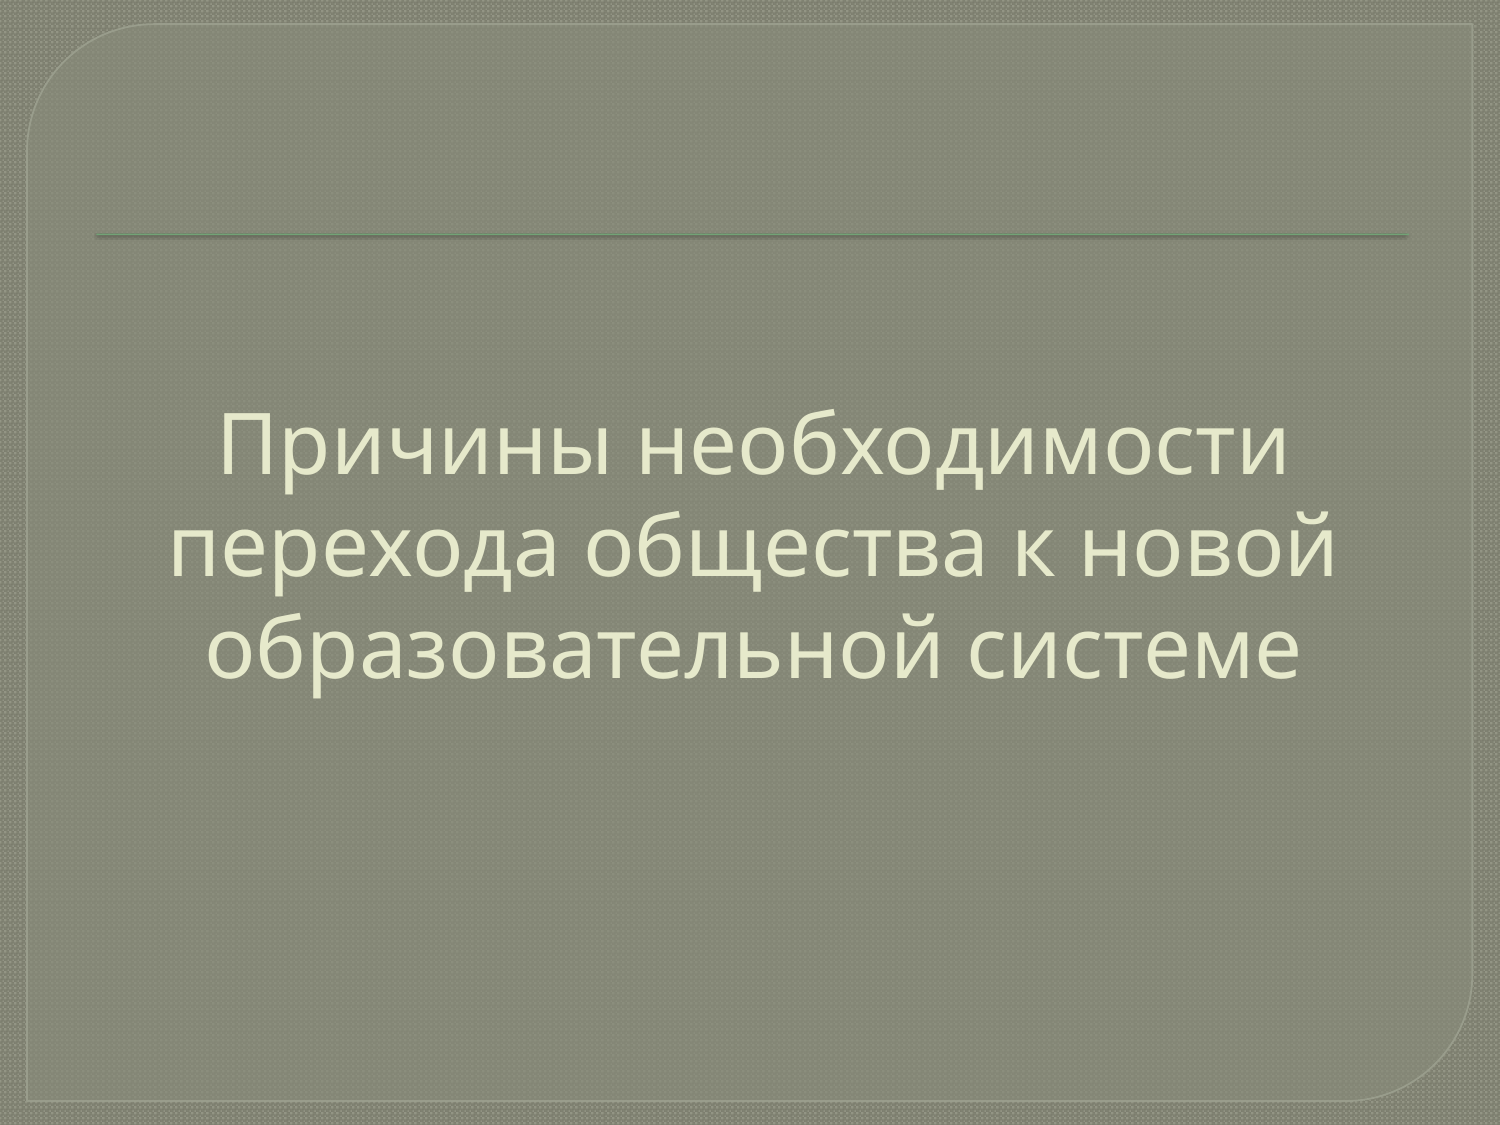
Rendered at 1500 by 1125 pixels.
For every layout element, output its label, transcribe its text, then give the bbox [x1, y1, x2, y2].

title Причины необходимости перехода общества к новой образовательной системе [105, 316, 1395, 704]
